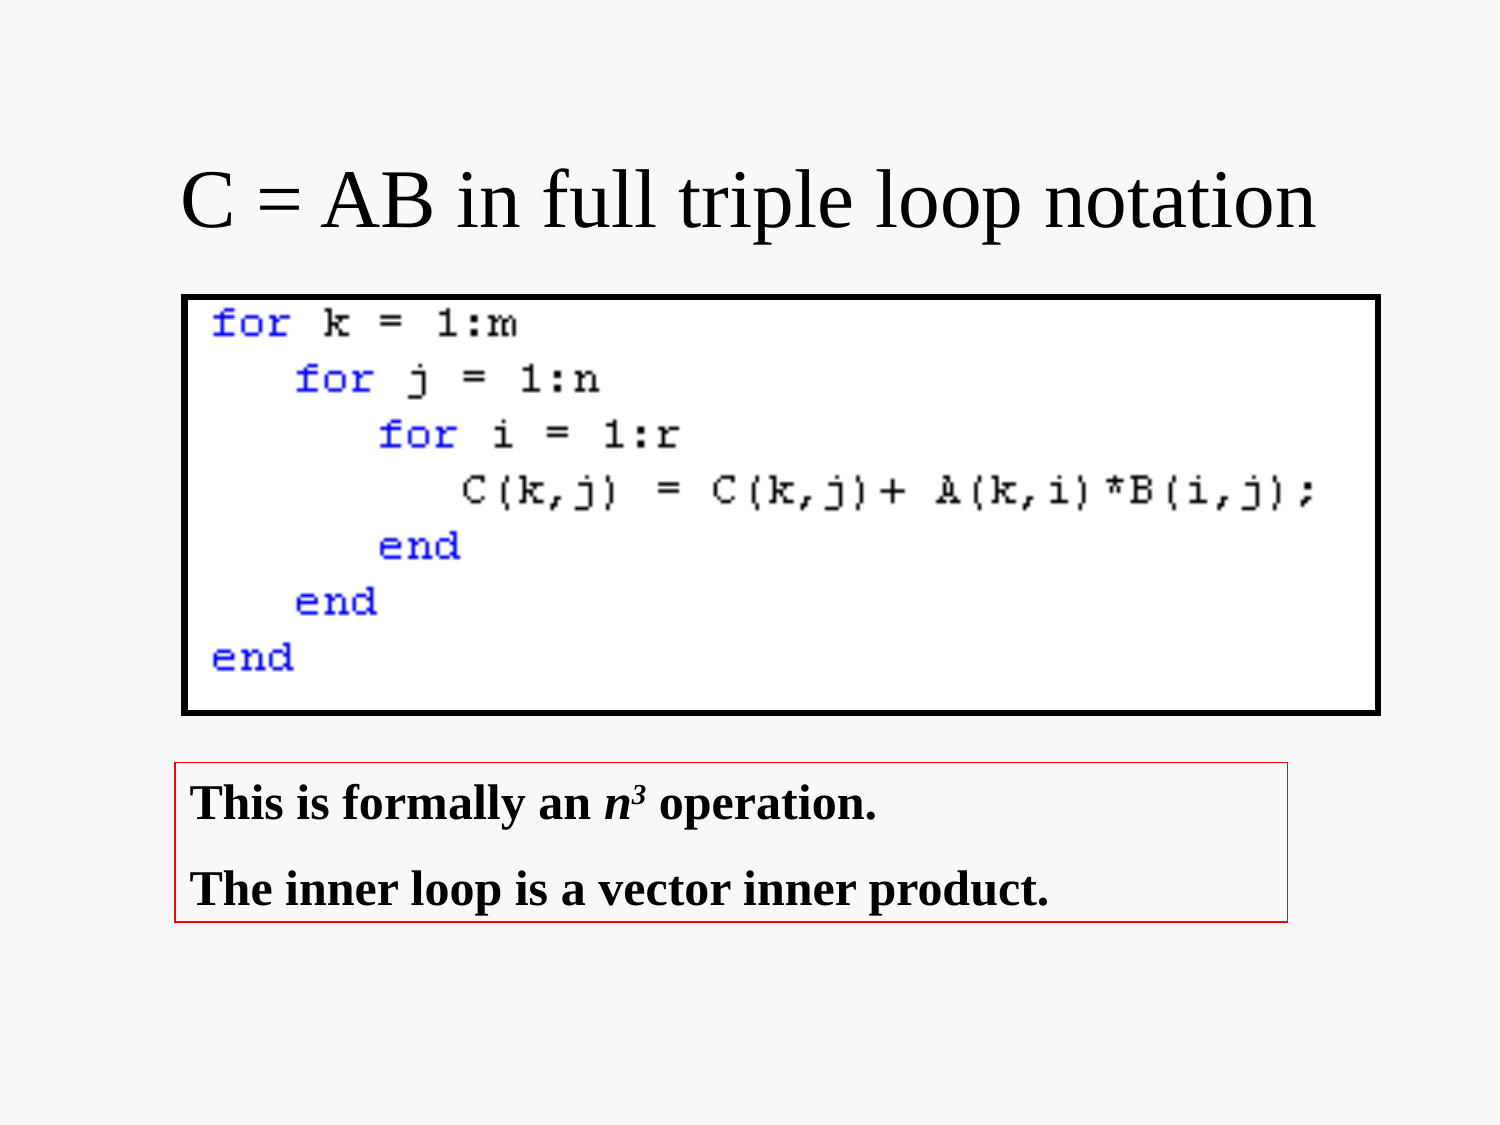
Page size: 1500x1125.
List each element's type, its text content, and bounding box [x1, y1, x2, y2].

title C = AB in full triple loop notation [112, 99, 1388, 288]
text_box This is formally an n3 operation. The inner loop is a vector inner product. [174, 762, 1288, 923]
picture [187, 299, 1376, 710]
